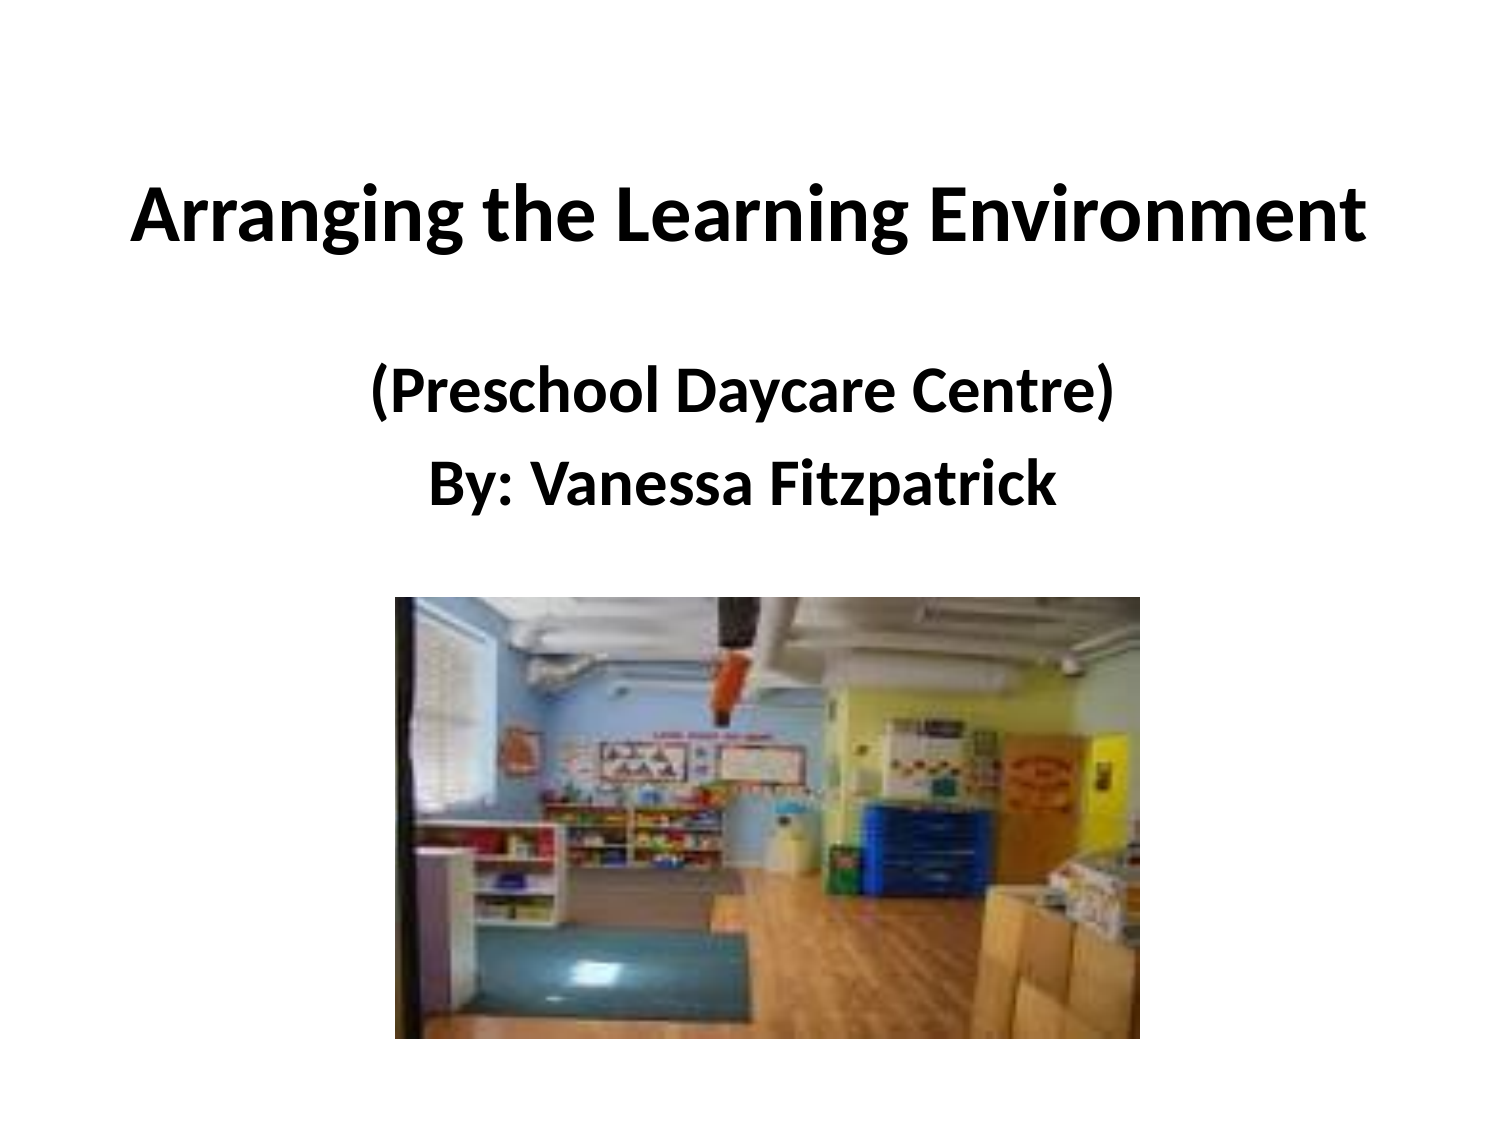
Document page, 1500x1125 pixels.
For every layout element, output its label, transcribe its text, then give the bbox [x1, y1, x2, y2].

title Arranging the Learning Environment [112, 101, 1388, 315]
picture [395, 597, 1140, 1040]
subtitle (Preschool Daycare Centre) By: Vanessa Fitzpatrick [218, 338, 1269, 1043]
